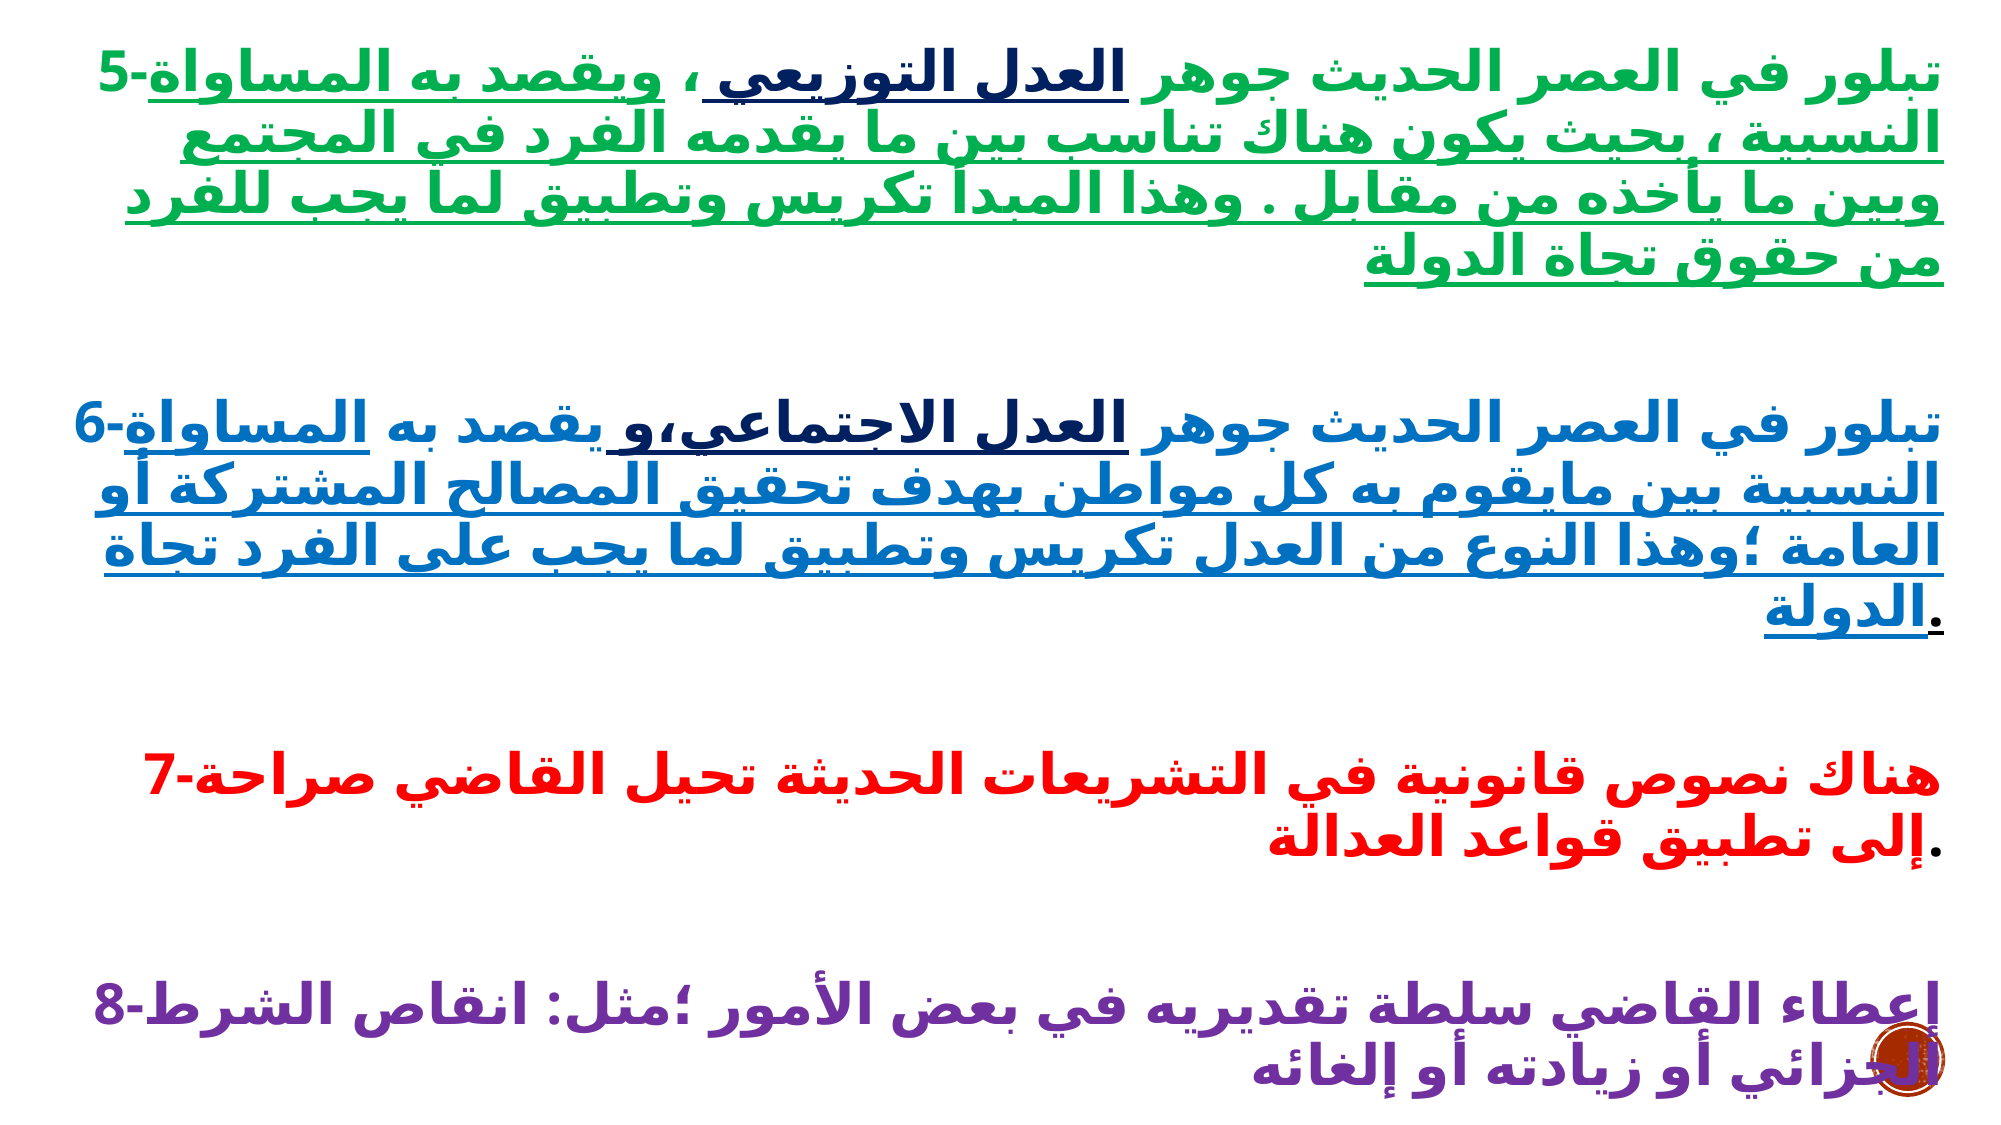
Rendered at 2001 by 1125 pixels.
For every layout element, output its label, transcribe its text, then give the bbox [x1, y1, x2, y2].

list 5-تبلور في العصر الحديث جوهر العدل التوزيعي ، ويقصد به المساواة النسبية ، بحيث يكون هناك تناسب بين ما يقدمه الفرد في المجتمع وبين ما يأخذه من مقابل . وهذا المبدأ تكريس وتطبيق لما يجب للفرد من حقوق تجاة الدولة 6-تبلور في العصر الحديث جوهر العدل الاجتماعي،و يقصد به المساواة النسبية بين مايقوم به كل مواطن بهدف تحقيق المصالح المشتركة أو العامة ؛وهذا النوع من العدل تكريس وتطبيق لما يجب على الفرد تجاة الدولة. 7-هناك نصوص قانونية في التشريعات الحديثة تحيل القاضي صراحة إلى تطبيق قواعد العدالة. 8-إعطاء القاضي سلطة تقديريه في بعض الأمور ؛مثل: انقاص الشرط الجزائي أو زيادته أو إلغائه [34, 34, 1960, 1106]
